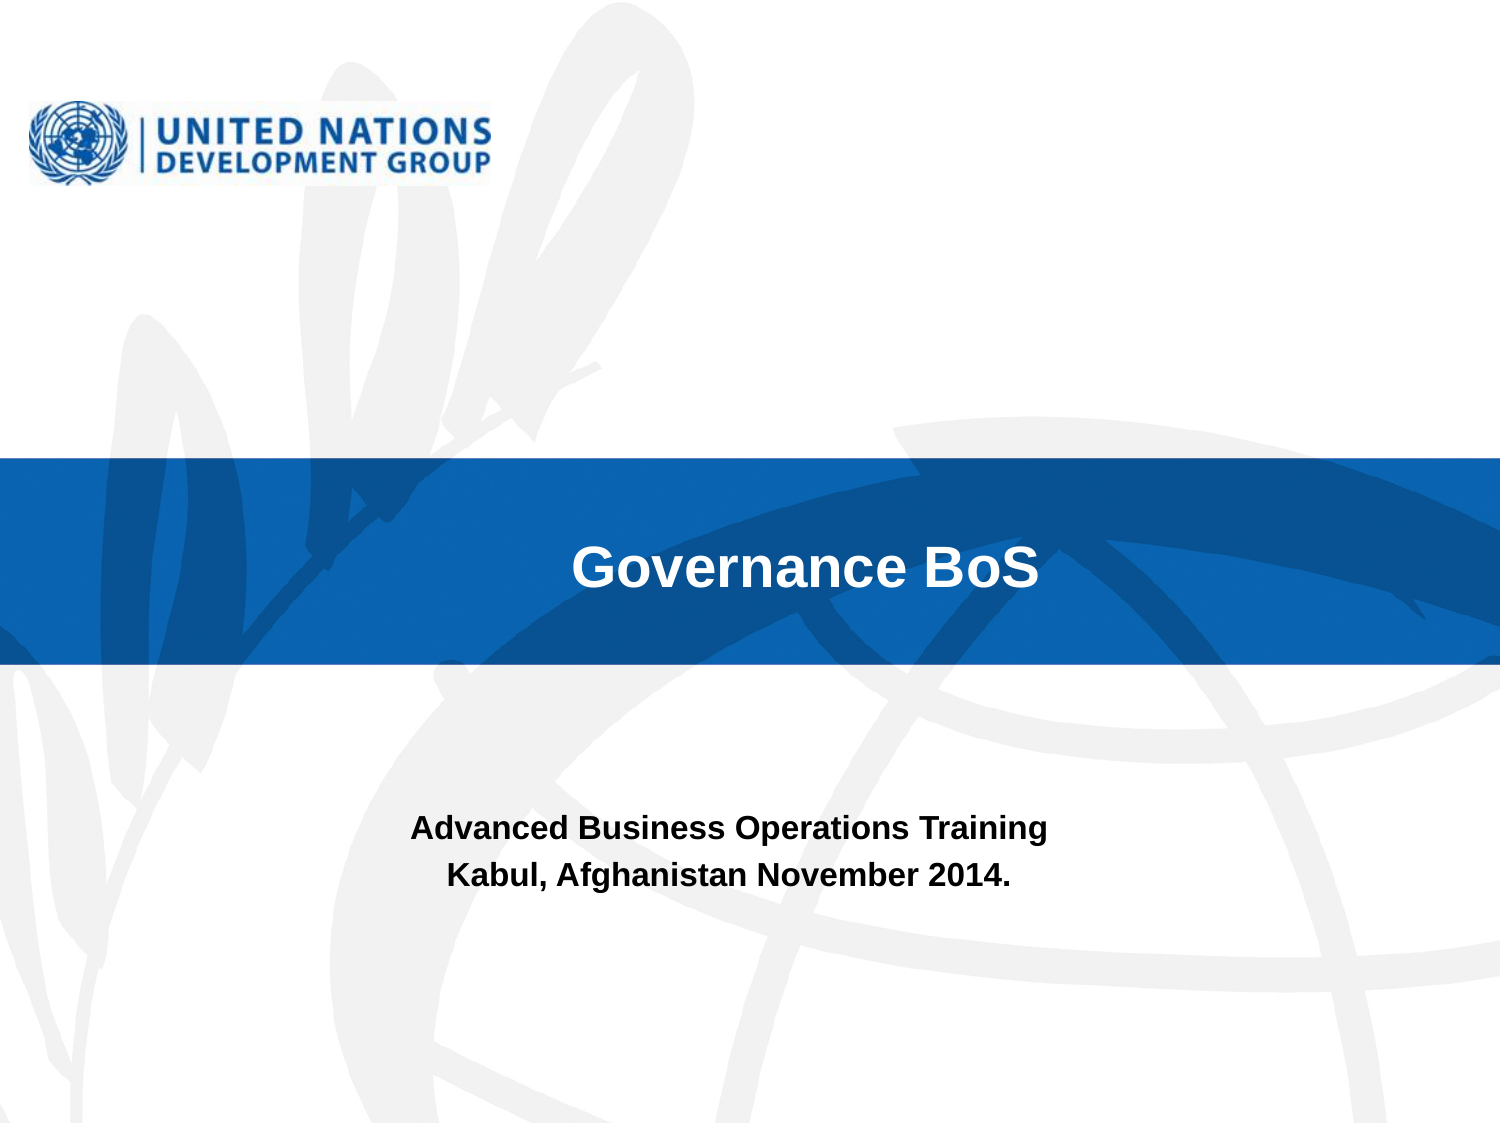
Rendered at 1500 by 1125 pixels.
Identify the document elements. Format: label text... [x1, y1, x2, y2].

title Governance BoS [168, 497, 1444, 631]
text_box Advanced Business Operations Training Kabul, Afghanistan November 2014. [242, 798, 1217, 942]
picture [0, 0, 1500, 1123]
